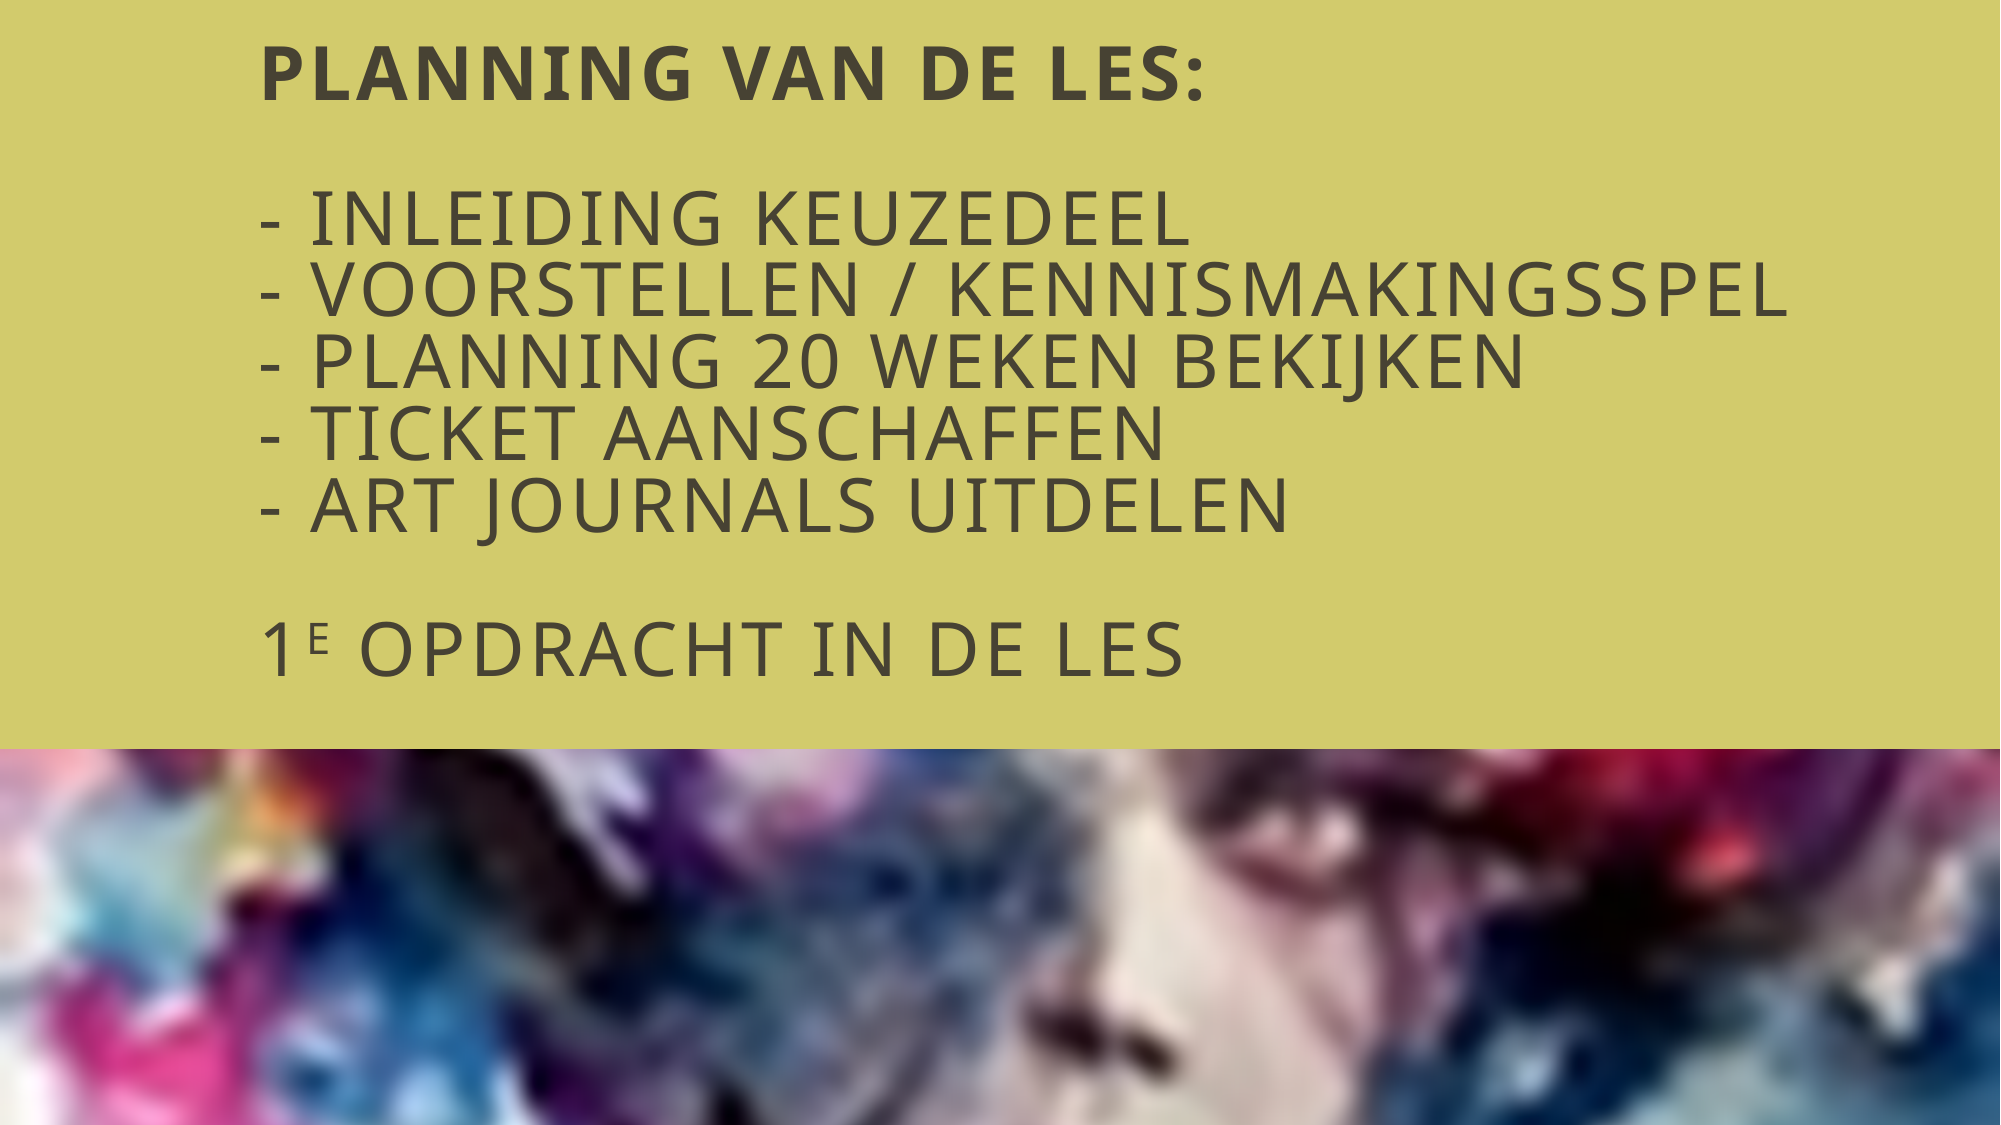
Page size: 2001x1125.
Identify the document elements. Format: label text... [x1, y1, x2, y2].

picture [0, 749, 2000, 1125]
title Planning van de les: - Inleiding keuzedeel - voorstellen / kennismakingsspel - planning 20 weken bekijken - ticket aanschaffen - art journals uitdelen 1e opdracht in de les [243, 247, 2000, 488]
